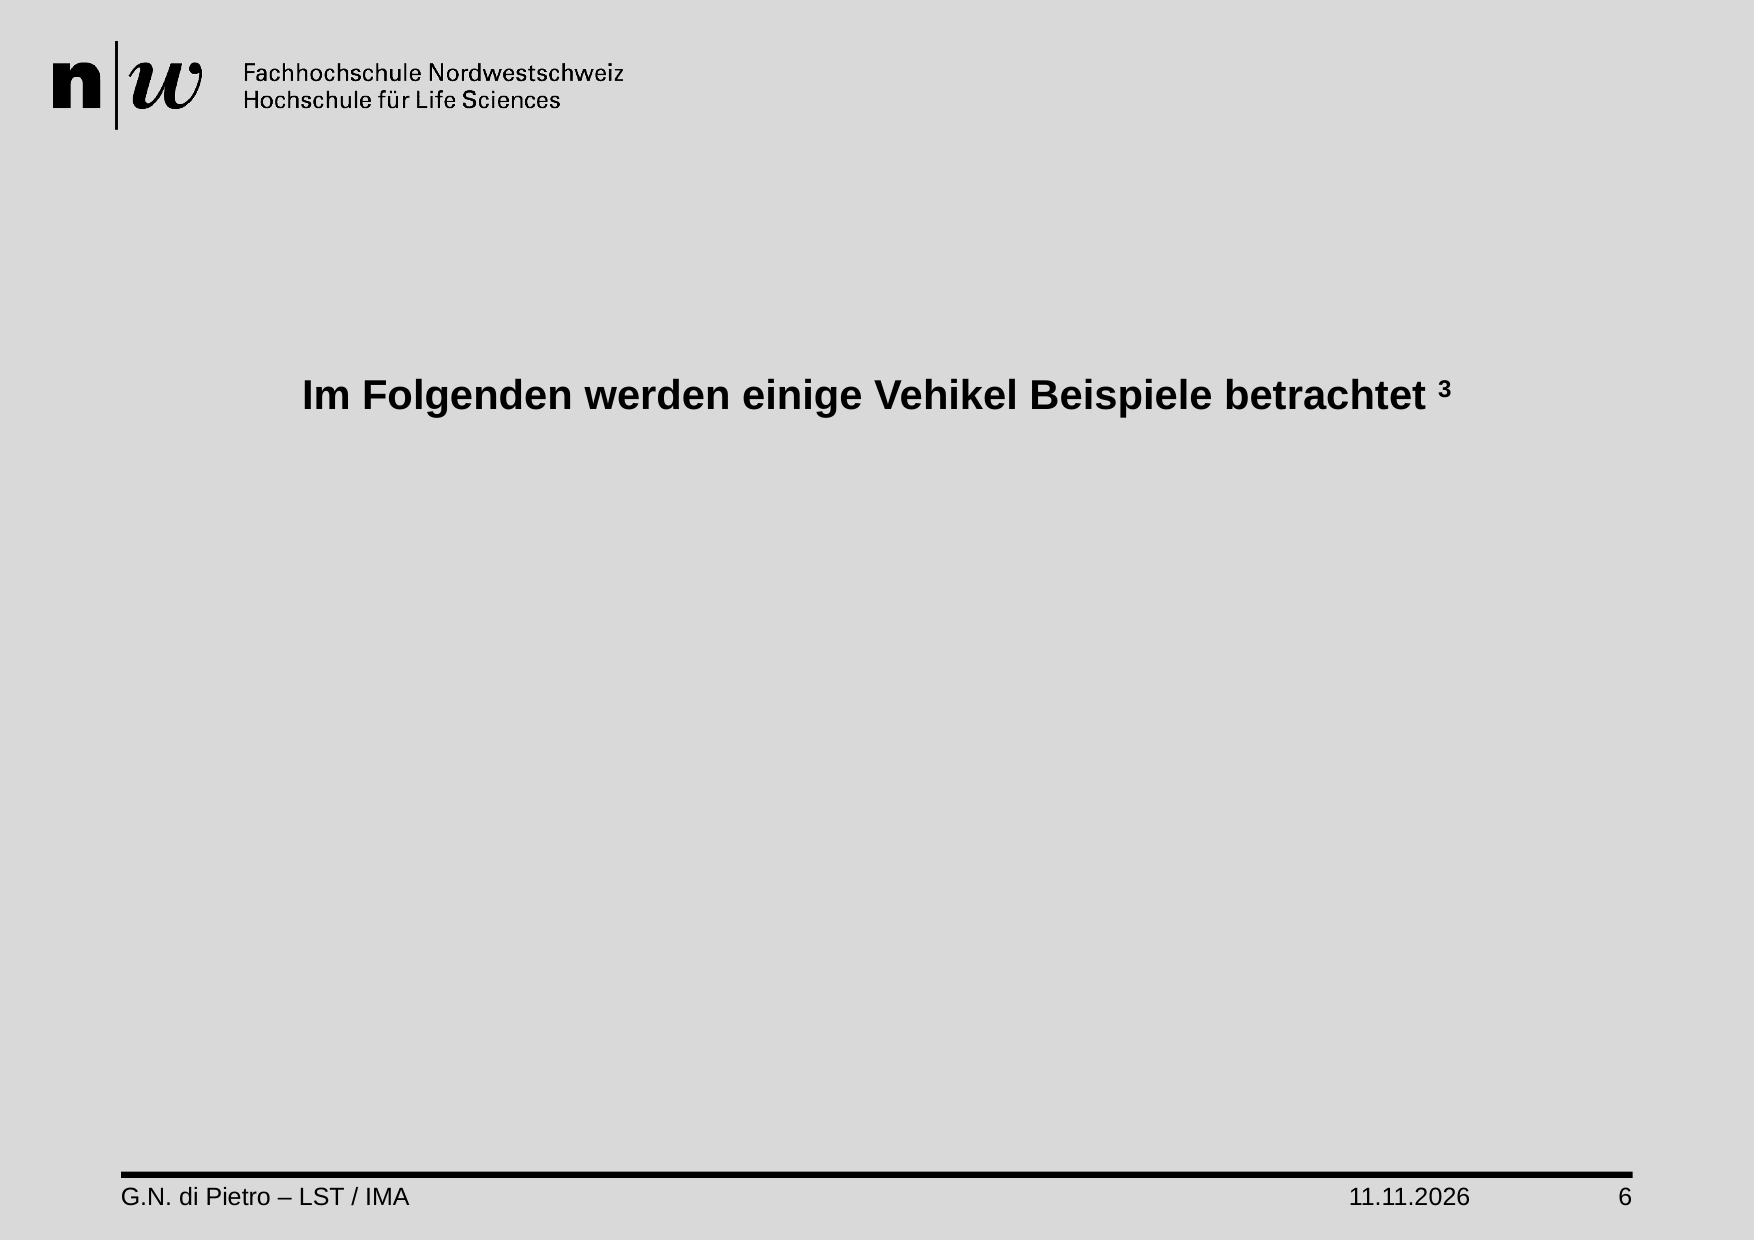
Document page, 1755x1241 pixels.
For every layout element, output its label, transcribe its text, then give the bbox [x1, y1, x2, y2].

slide_number 6 [1490, 1180, 1633, 1211]
picture [53, 41, 623, 130]
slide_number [1349, 1180, 1490, 1211]
footer G.N. di Pietro – LST / IMA [120, 1180, 1349, 1211]
list Im Folgenden werden einige Vehikel Beispiele betrachtet 3 [121, 360, 1633, 1093]
